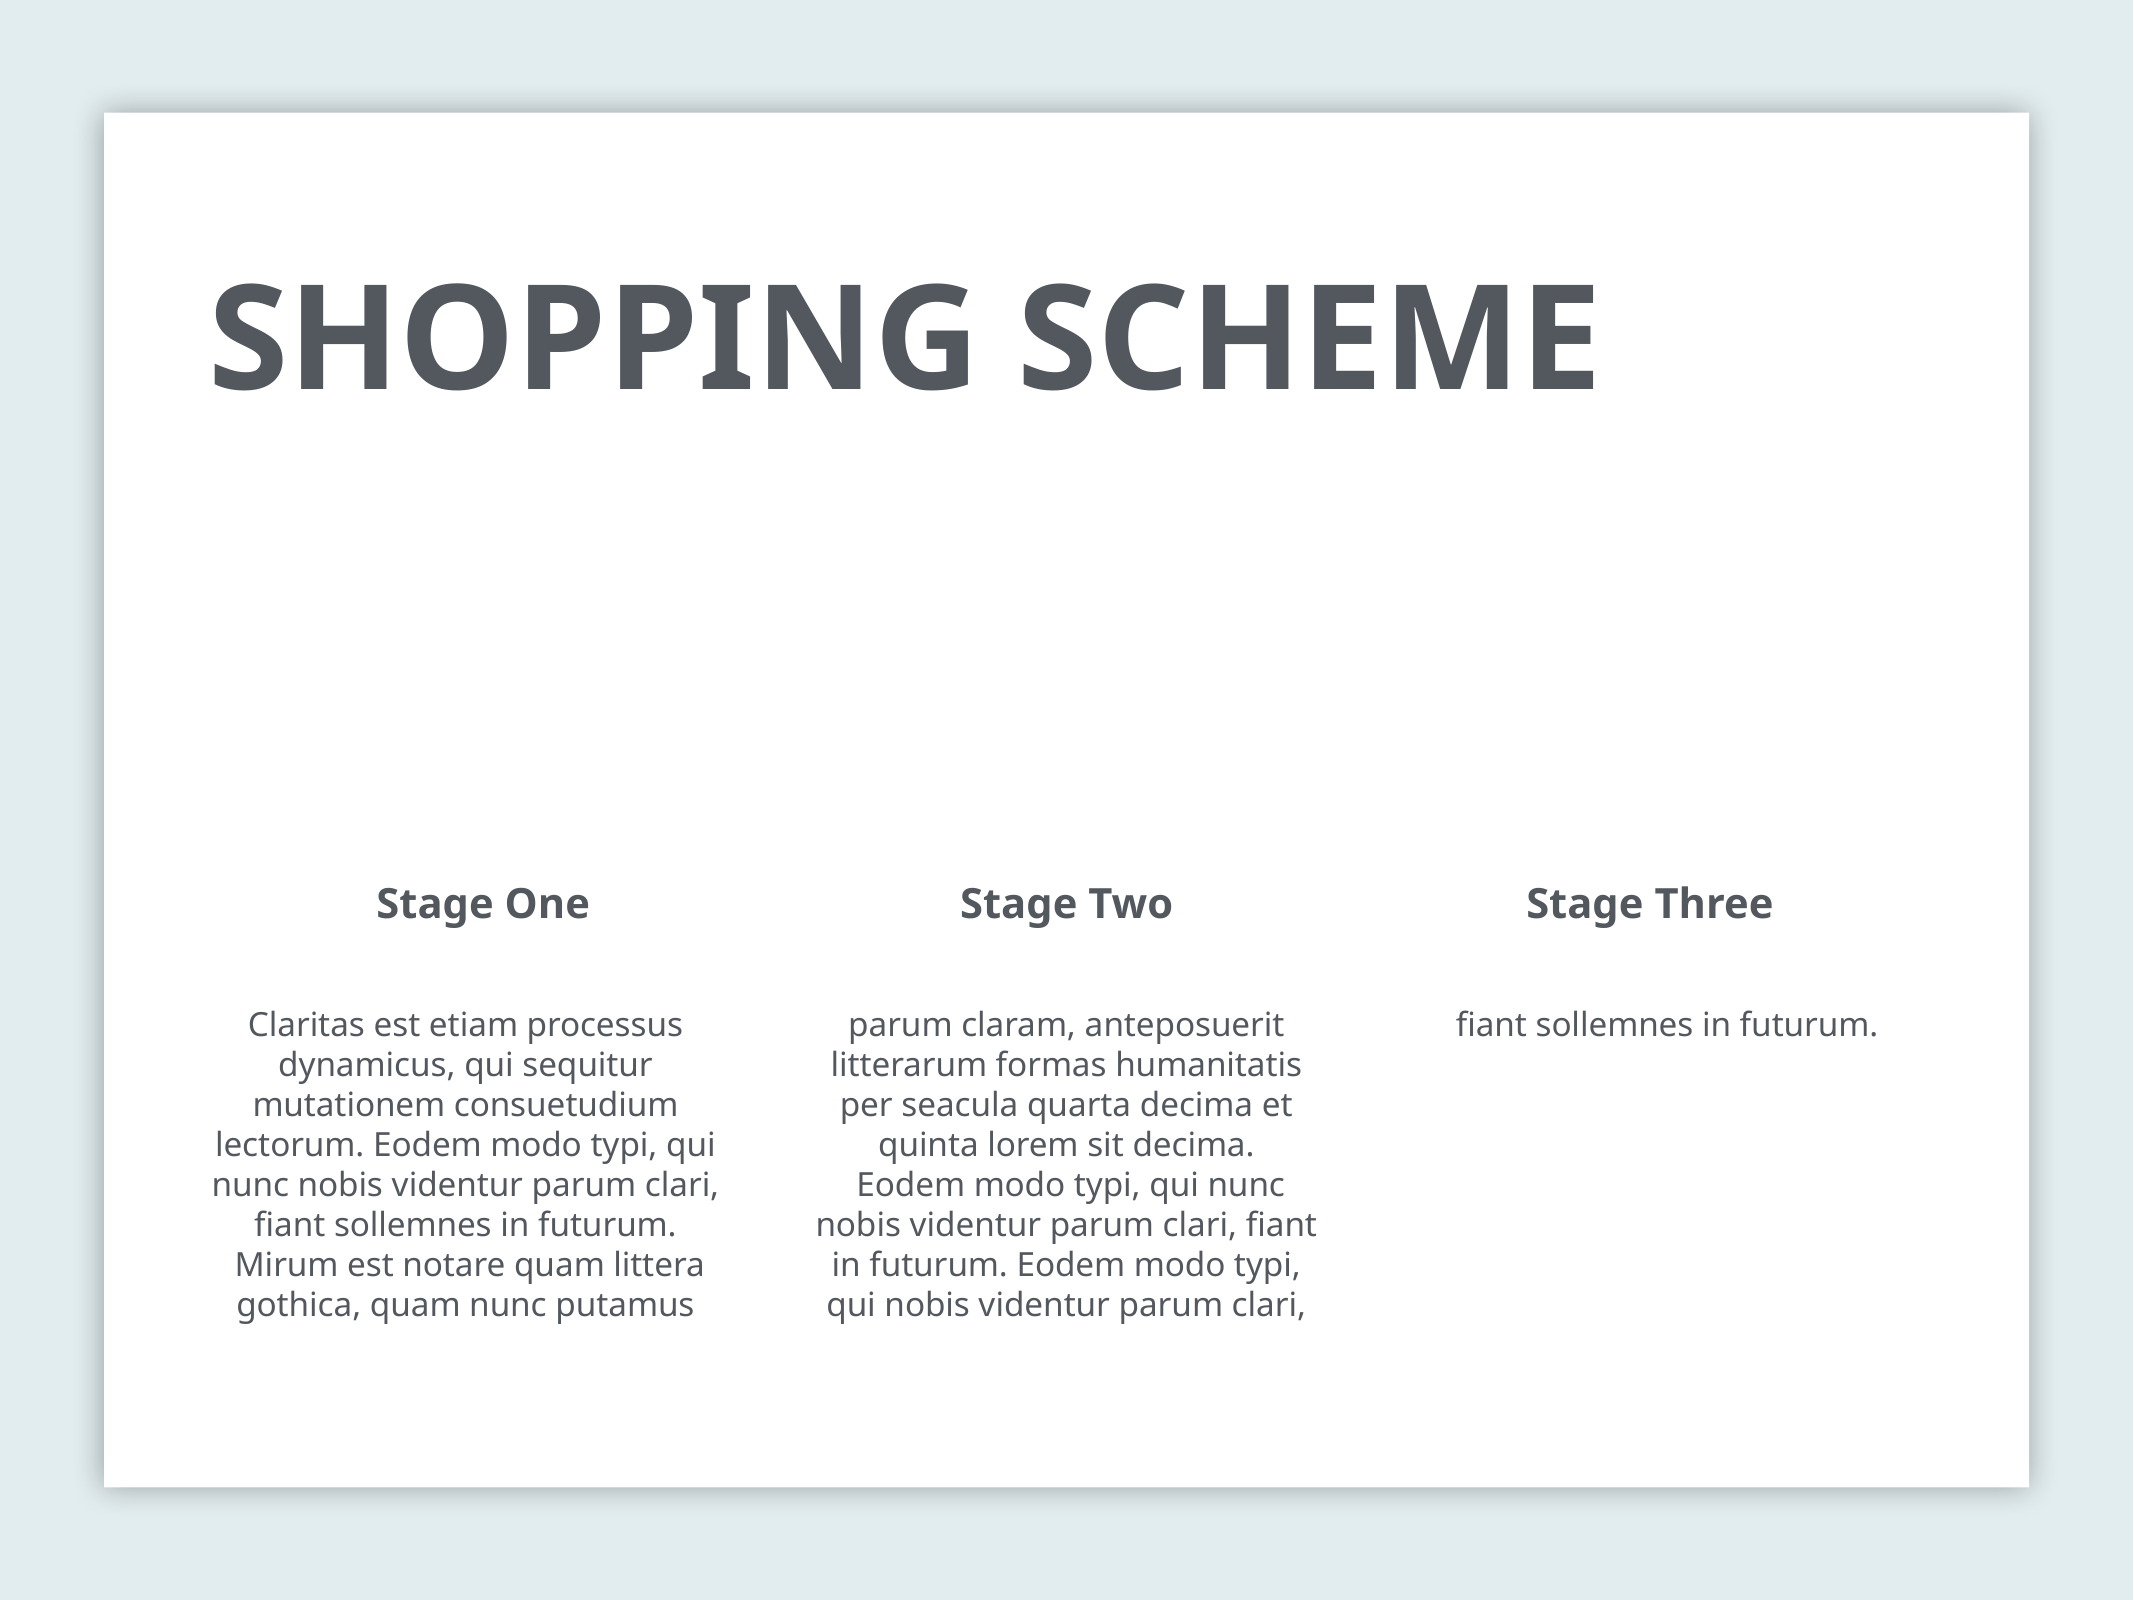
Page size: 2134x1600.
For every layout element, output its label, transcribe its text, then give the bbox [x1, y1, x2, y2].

list Stage Two [792, 865, 1342, 948]
list Stage Three [1375, 865, 1925, 948]
title Shopping scheme [207, 208, 1926, 418]
list Claritas est etiam processus dynamicus, qui sequitur mutationem consuetudium lectorum. Eodem modo typi, qui nunc nobis videntur parum clari, fiant sollemnes in futurum. Mirum est notare quam littera gothica, quam nunc putamus parum claram, anteposuerit litterarum formas humanitatis per seacula quarta decima et quinta lorem sit decima. Eodem modo typi, qui nunc nobis videntur parum clari, fiant in futurum. Eodem modo typi, qui nobis videntur parum clari, fiant sollemnes in futurum. [207, 1002, 1926, 1363]
list Stage One [208, 865, 758, 948]
